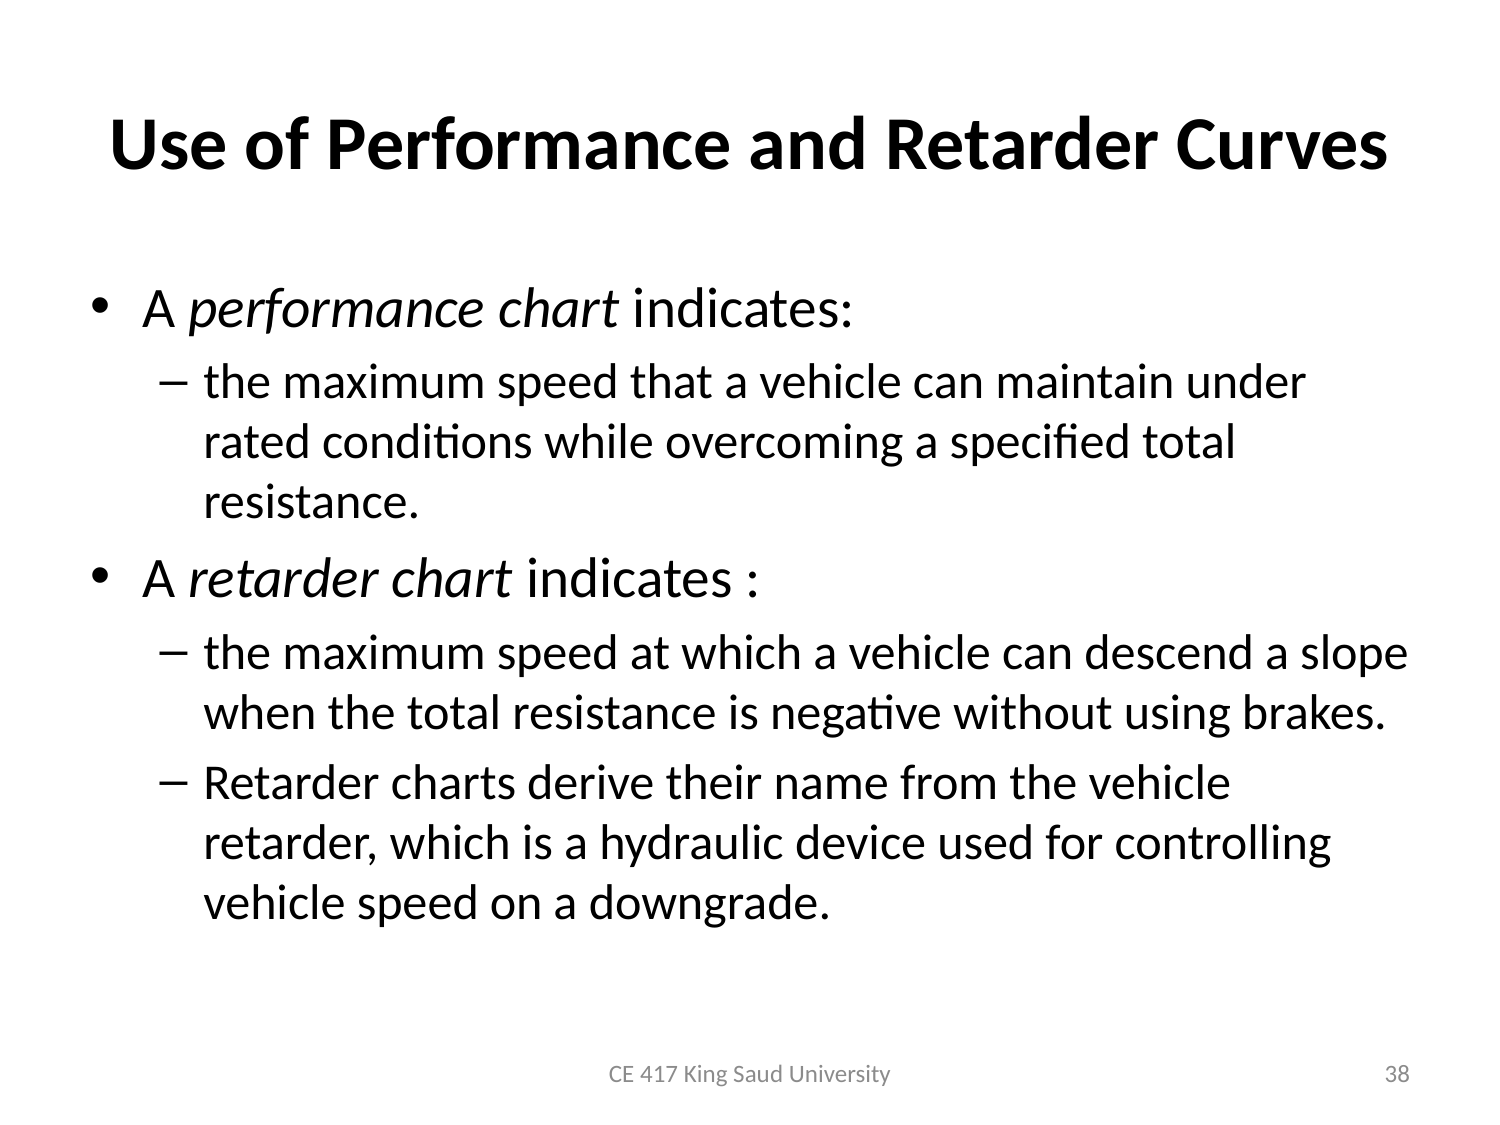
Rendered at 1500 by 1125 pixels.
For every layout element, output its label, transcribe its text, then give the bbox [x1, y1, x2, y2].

list A performance chart indicates: the maximum speed that a vehicle can maintain under rated conditions while overcoming a specified total resistance. A retarder chart indicates : the maximum speed at which a vehicle can descend a slope when the total resistance is negative without using brakes. Retarder charts derive their name from the vehicle retarder, which is a hydraulic device used for controlling vehicle speed on a downgrade. [75, 262, 1425, 1005]
title Use of Performance and Retarder Curves [75, 45, 1425, 233]
footer CE 417 King Saud University [512, 1042, 988, 1103]
slide_number 38 [1074, 1042, 1425, 1103]
